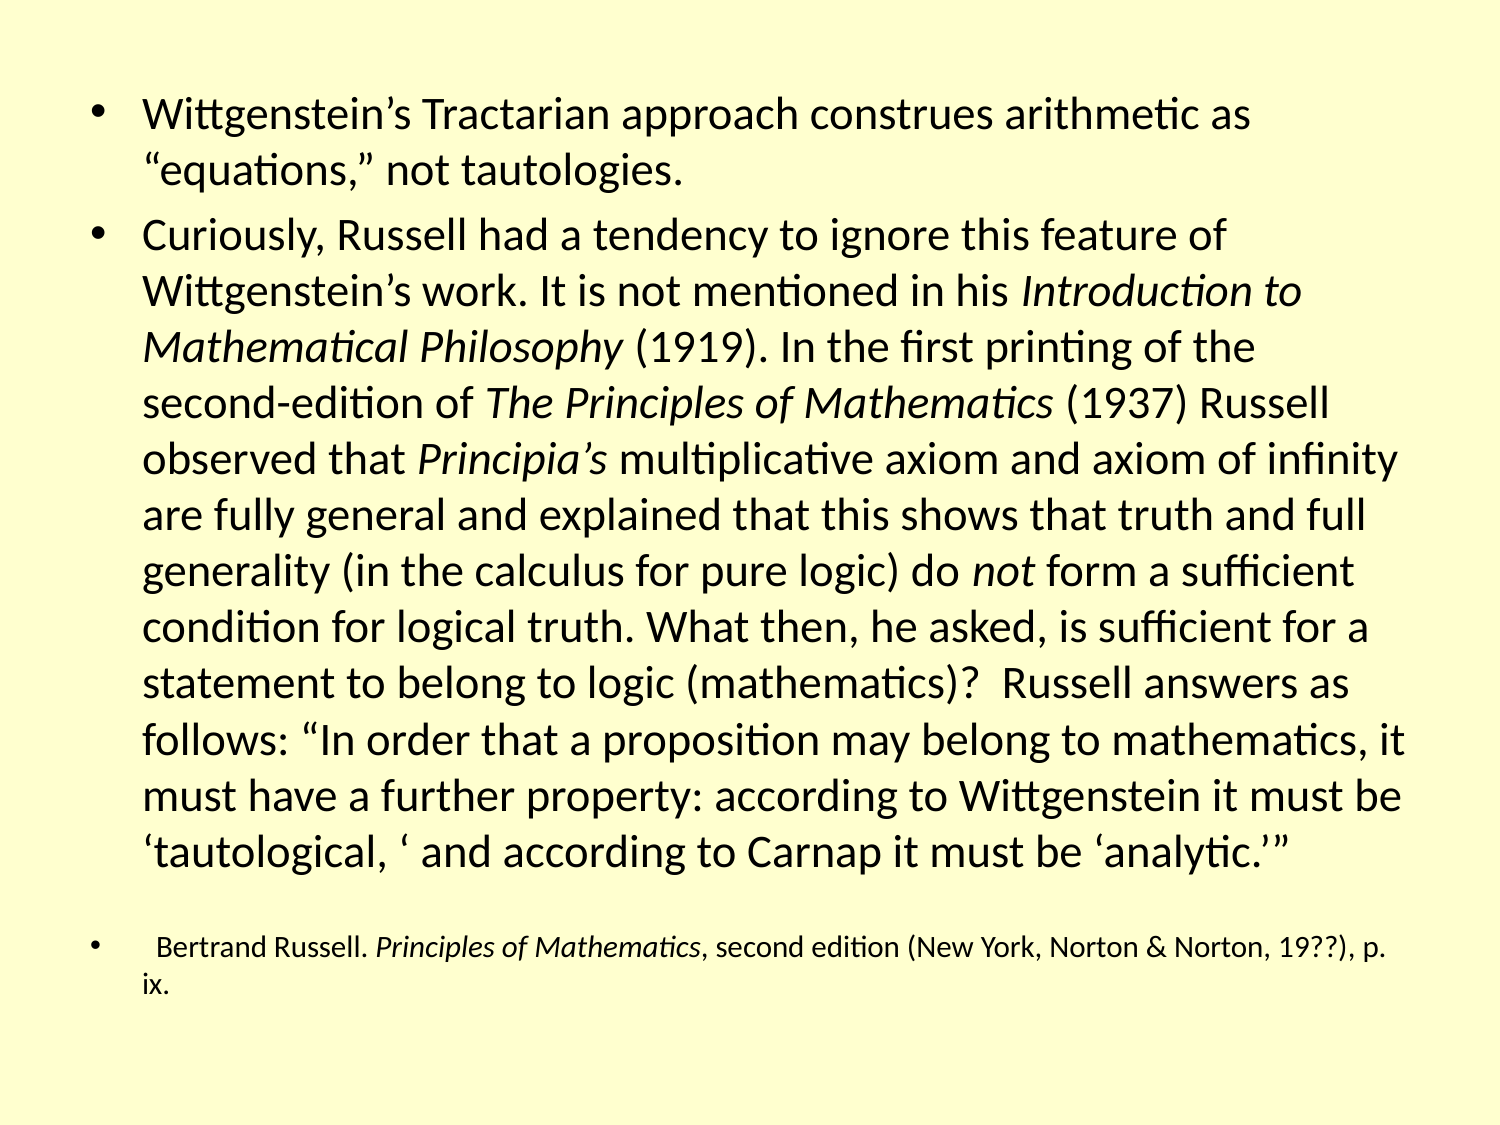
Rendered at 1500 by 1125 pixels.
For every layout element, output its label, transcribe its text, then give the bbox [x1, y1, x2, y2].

list Wittgenstein’s Tractarian approach construes arithmetic as “equations,” not tautologies. Curiously, Russell had a tendency to ignore this feature of Wittgenstein’s work. It is not mentioned in his Introduction to Mathematical Philosophy (1919). In the first printing of the second-edition of The Principles of Mathematics (1937) Russell observed that Principia’s multiplicative axiom and axiom of infinity are fully general and explained that this shows that truth and full generality (in the calculus for pure logic) do not form a sufficient condition for logical truth. What then, he asked, is sufficient for a statement to belong to logic (mathematics)? Russell answers as follows: “In order that a proposition may belong to mathematics, it must have a further property: according to Wittgenstein it must be ‘tautological, ‘ and according to Carnap it must be ‘analytic.’” Bertrand Russell. Principles of Mathematics, second edition (New York, Norton & Norton, 19??), p. ix. [75, 75, 1425, 1025]
